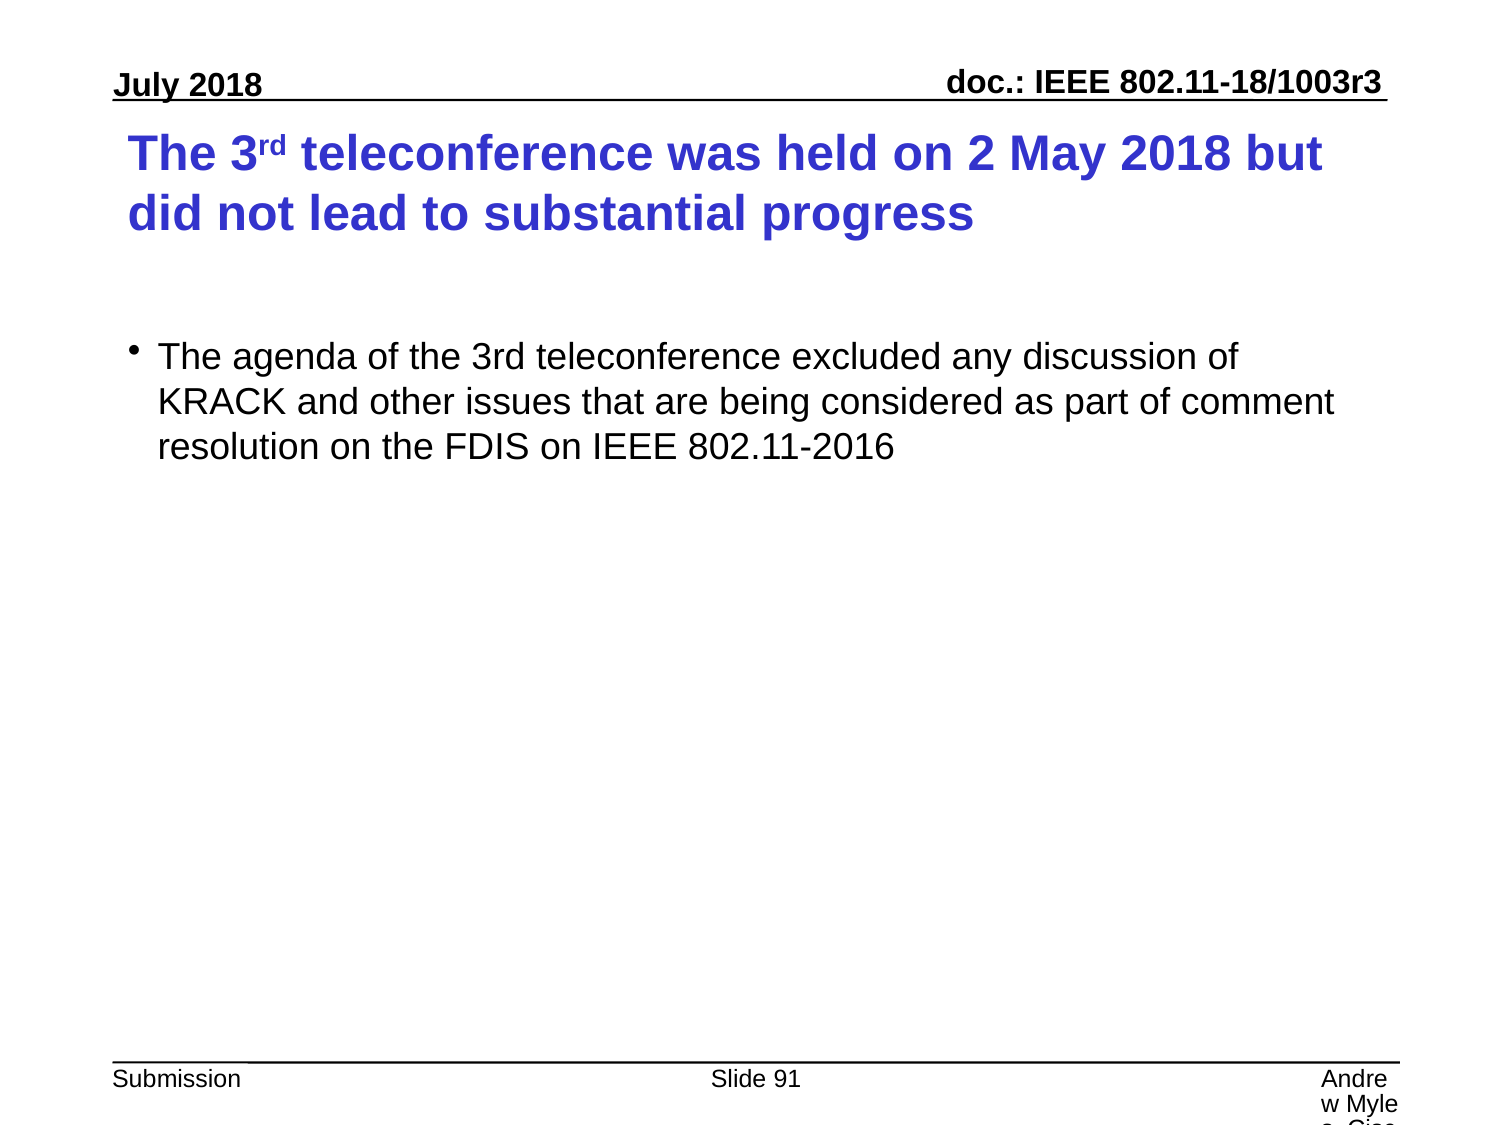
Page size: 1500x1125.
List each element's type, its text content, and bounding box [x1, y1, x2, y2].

title The 3rd teleconference was held on 2 May 2018 but did not lead to substantial progress [112, 112, 1388, 288]
footer Andrew Myles, Cisco [1320, 1061, 1402, 1093]
slide_number Slide 91 [709, 1061, 803, 1093]
list The agenda of the 3rd teleconference excluded any discussion of KRACK and other issues that are being considered as part of comment resolution on the FDIS on IEEE 802.11-2016 [112, 324, 1388, 1000]
